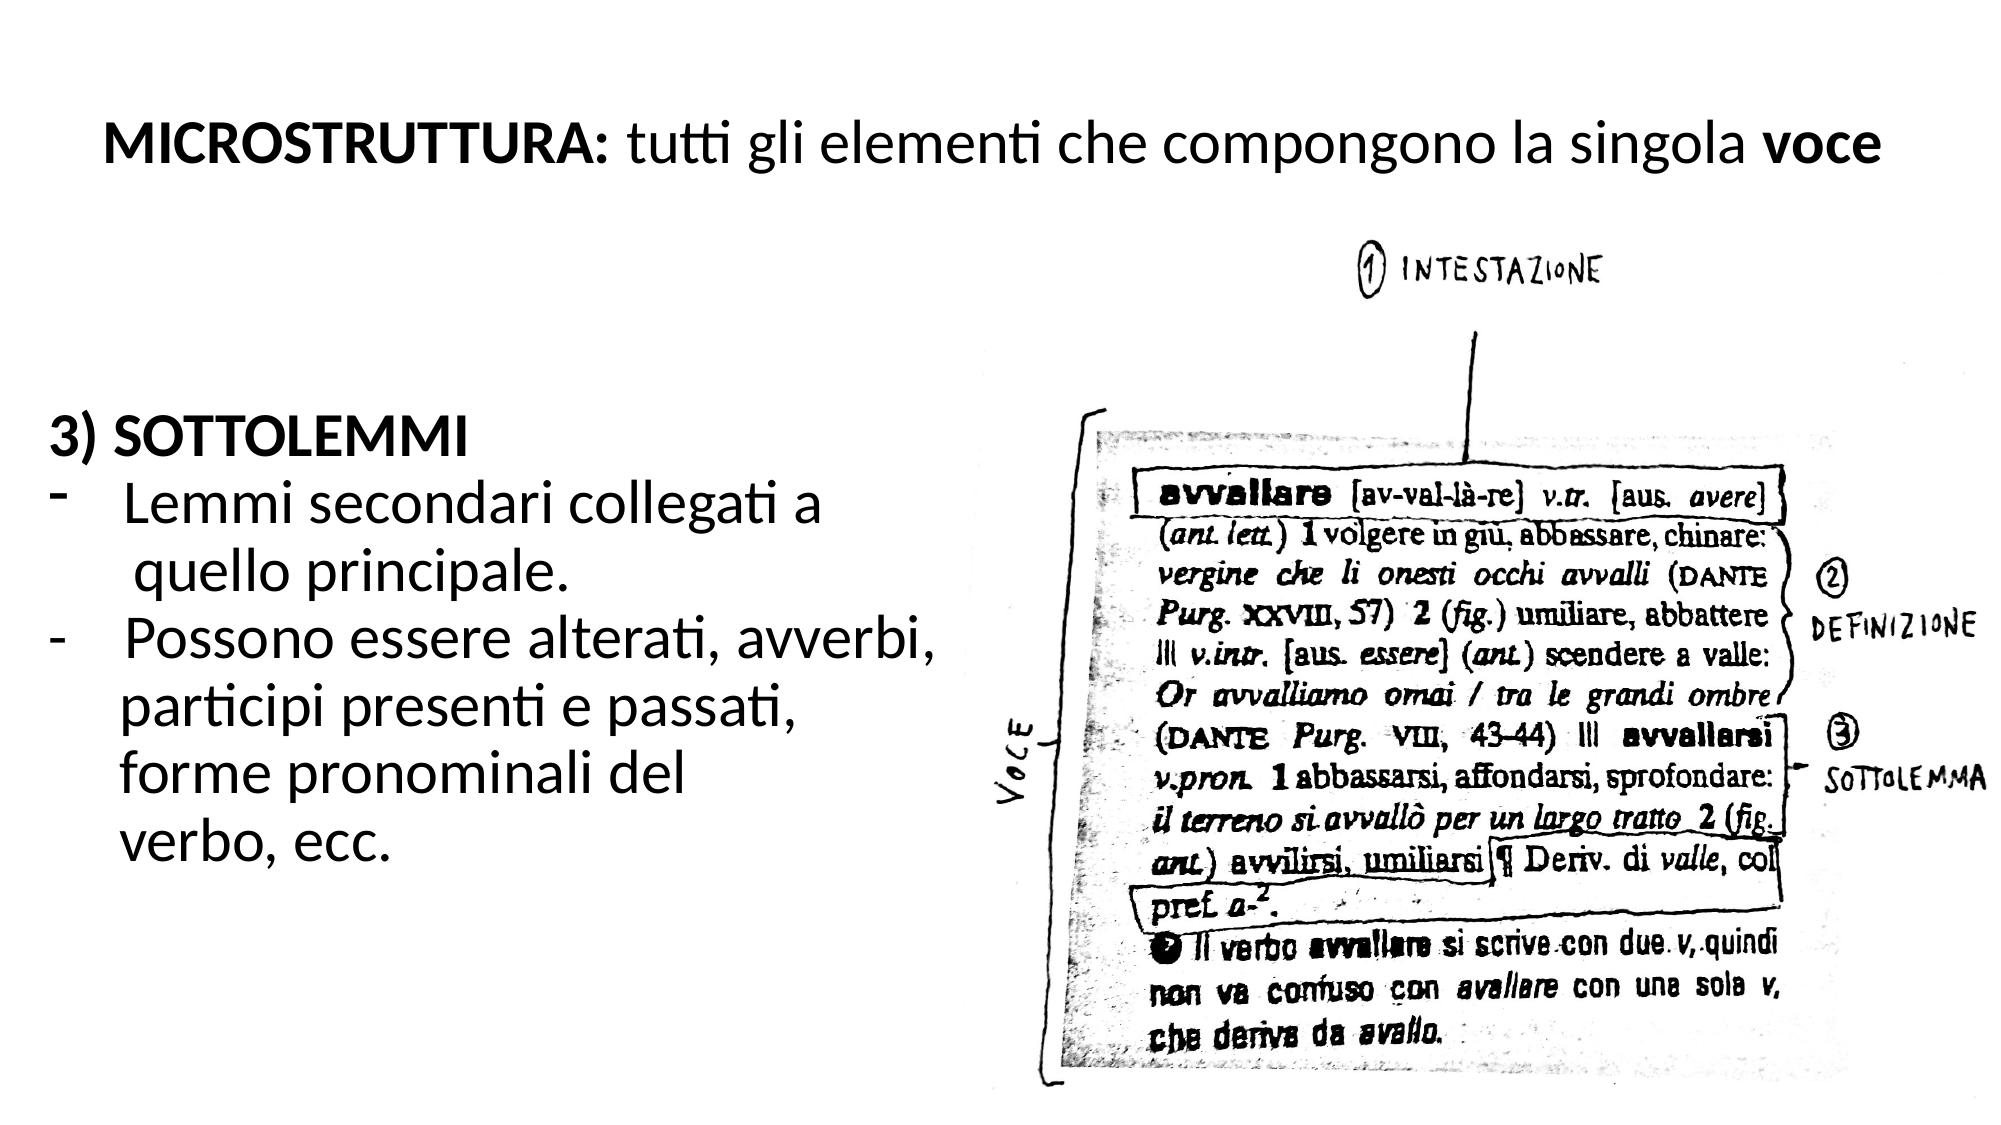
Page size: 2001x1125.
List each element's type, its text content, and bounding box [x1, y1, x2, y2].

picture [964, 229, 2000, 1112]
text_box 3) SOTTOLEMMI Lemmi secondari collegati a quello principale. - Possono essere alterati, avverbi, participi presenti e passati, forme pronominali del verbo, ecc. [33, 319, 964, 958]
text_box MICROSTRUTTURA: tutti gli elementi che compongono la singola voce [47, 80, 1938, 207]
